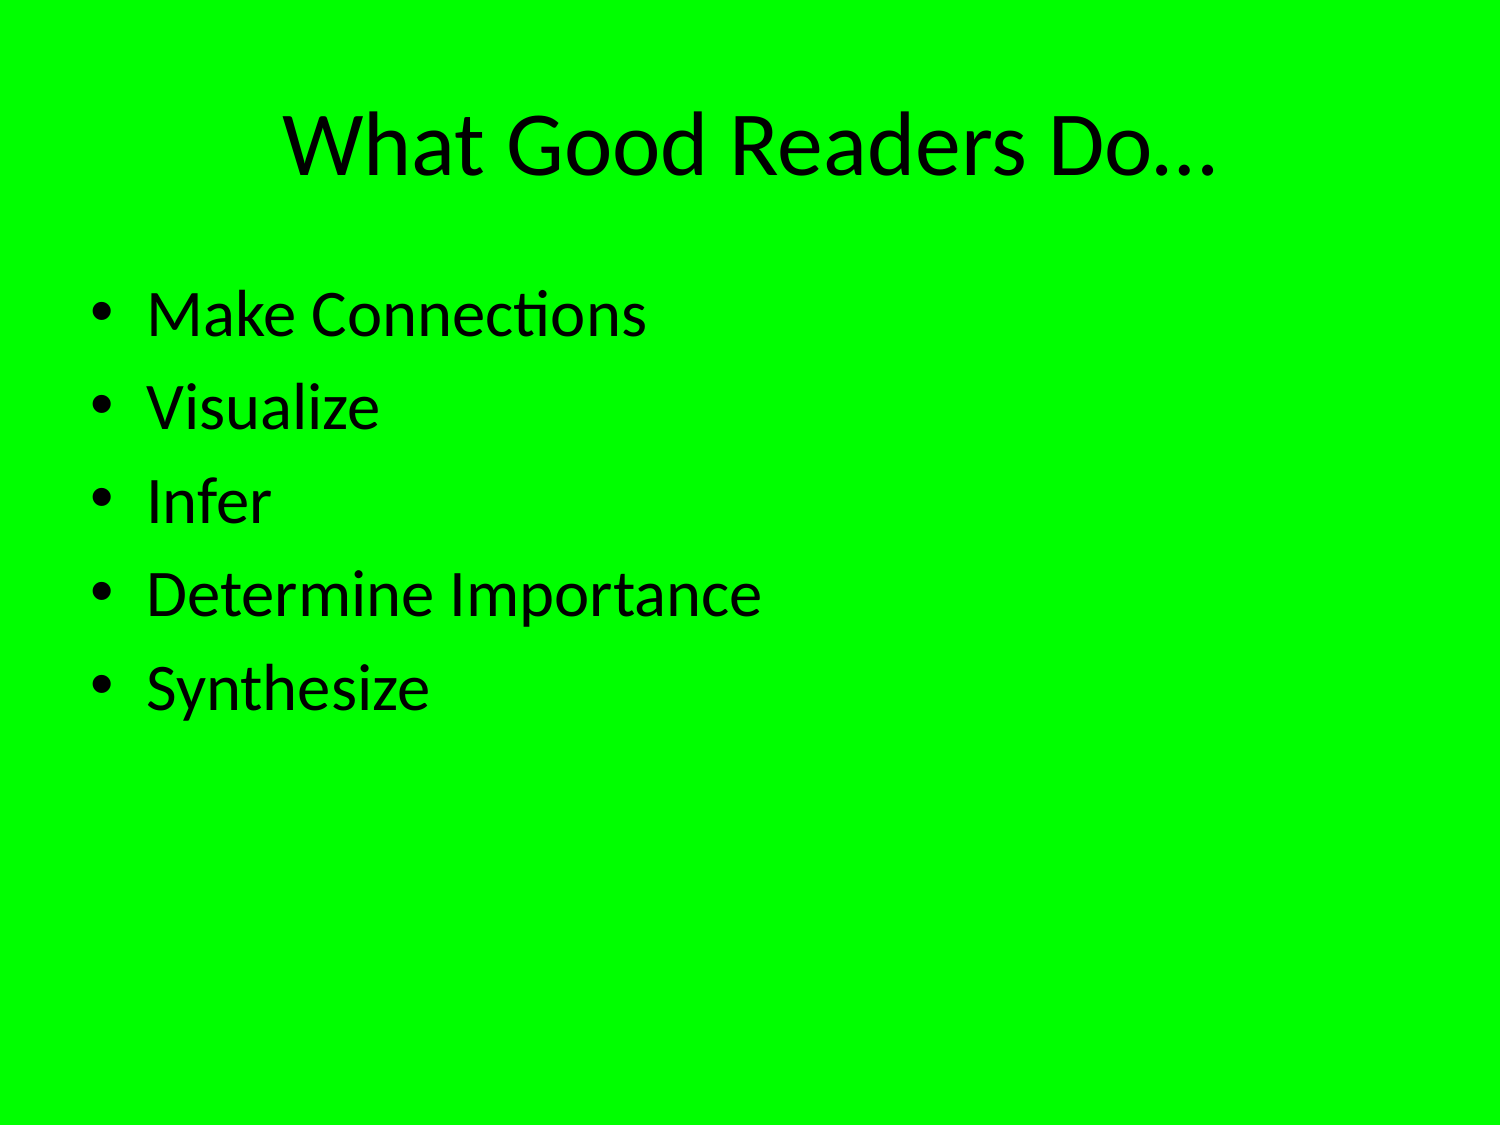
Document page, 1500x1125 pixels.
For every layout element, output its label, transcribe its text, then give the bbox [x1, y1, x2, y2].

list Make Connections Visualize Infer Determine Importance Synthesize [75, 262, 1425, 1005]
title What Good Readers Do… [75, 45, 1425, 233]
